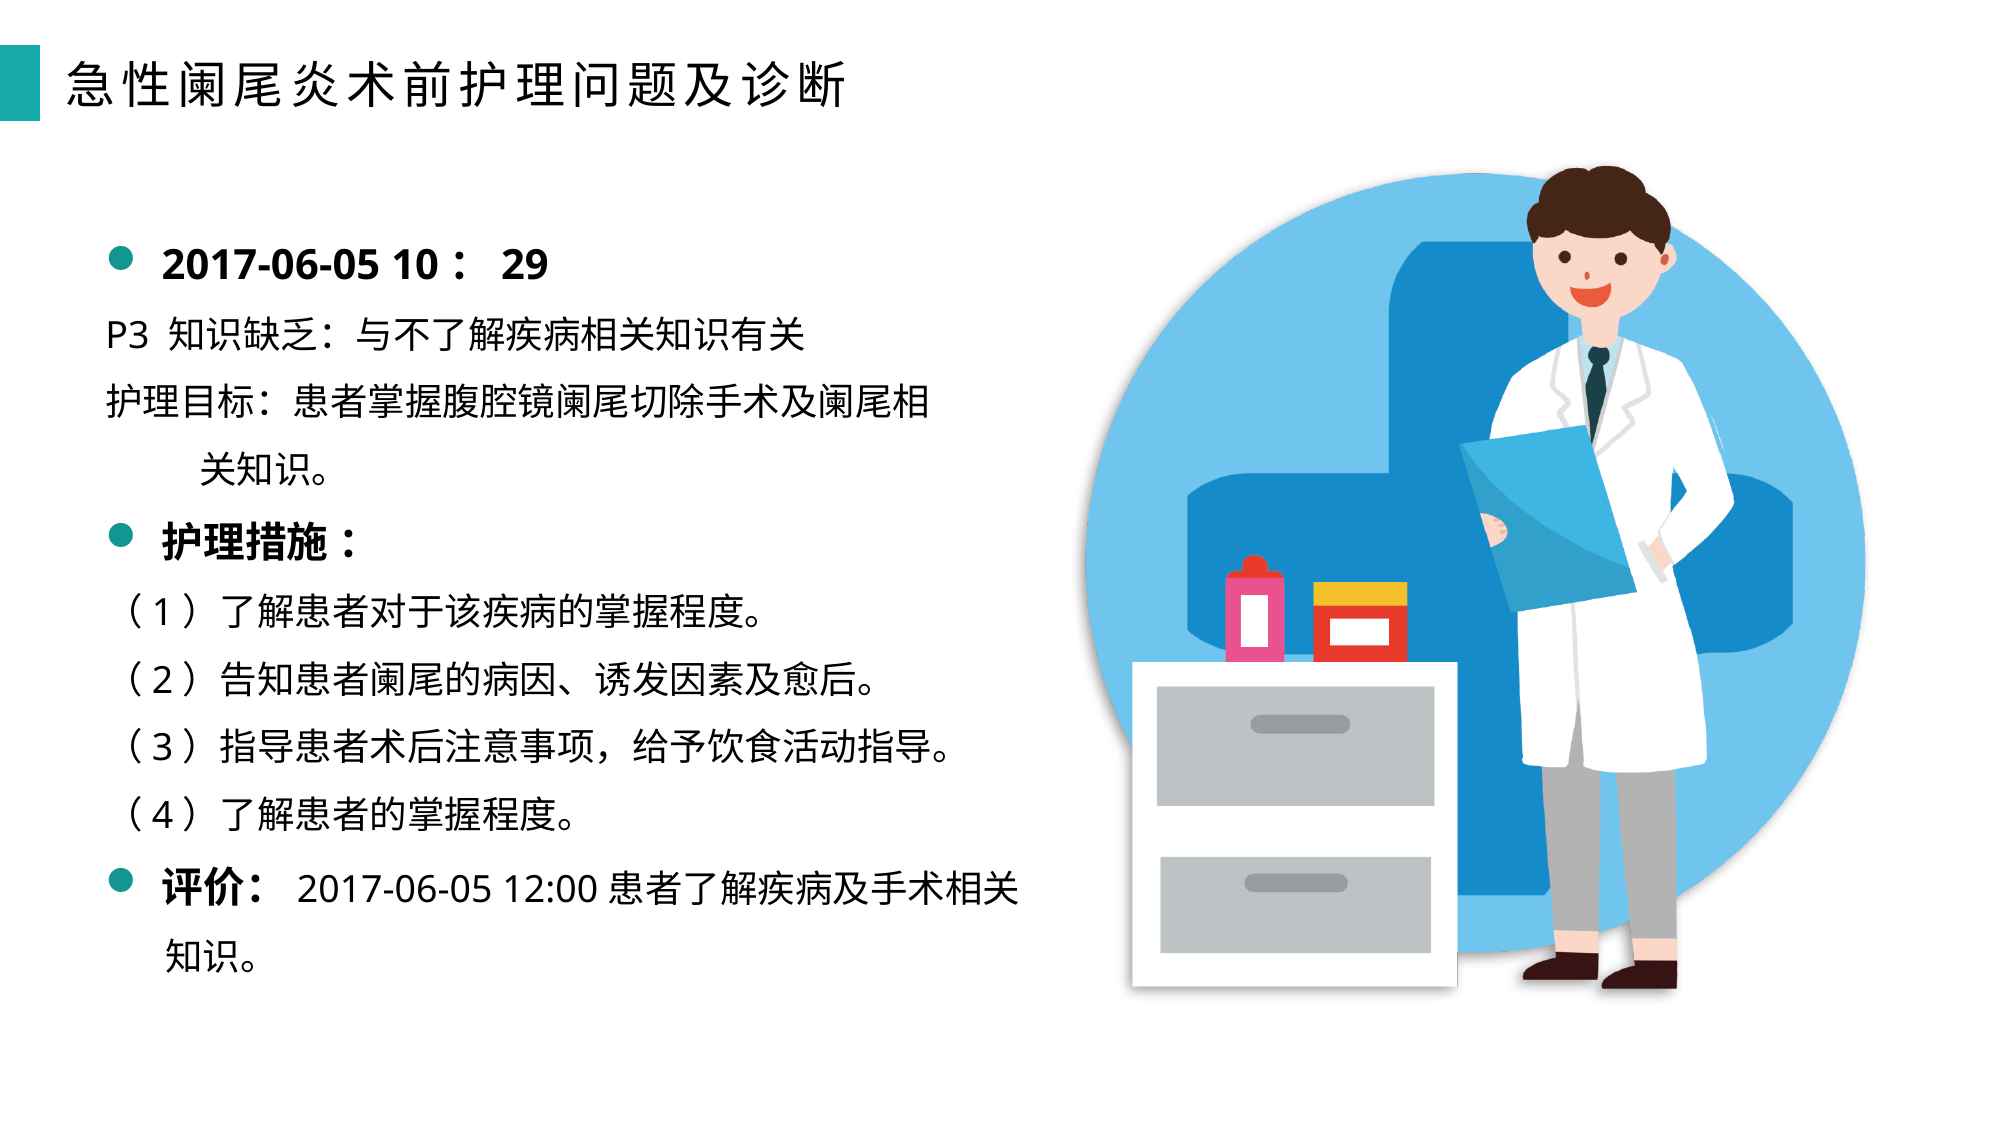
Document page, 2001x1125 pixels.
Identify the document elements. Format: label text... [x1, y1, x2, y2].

text_box 2017-06-05 10：29 P3 知识缺乏：与不了解疾病相关知识有关 护理目标：患者掌握腹腔镜阑尾切除手术及阑尾相 关知识。 护理措施 ： （1）了解患者对于该疾病的掌握程度。 （2）告知患者阑尾的病因、诱发因素及愈后。 （3）指导患者术后注意事项，给予饮食活动指导。 （4）了解患者的掌握程度。 评价：2017-06-05 12:00患者了解疾病及手术相关 知识。 [90, 205, 1032, 986]
text_box [0, 45, 40, 121]
picture [1032, 139, 1910, 1016]
text_box 急性阑尾炎术前护理问题及诊断 [50, 45, 1072, 121]
